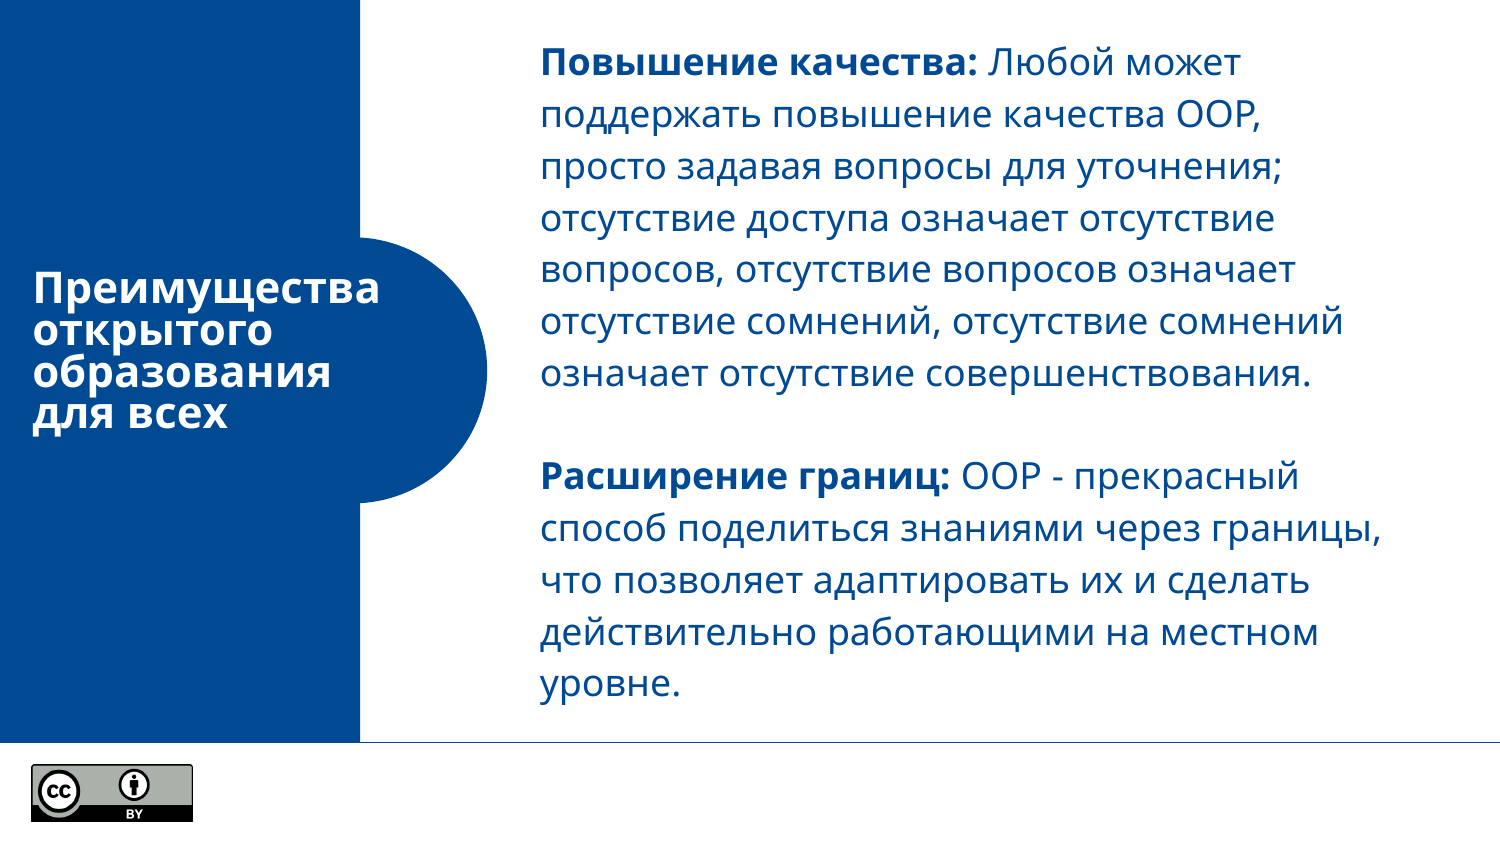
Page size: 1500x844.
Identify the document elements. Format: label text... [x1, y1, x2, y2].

picture [31, 764, 193, 822]
text_box Повышение качества: Любой может поддержать повышение качества ООР, просто задавая вопросы для уточнения; отсутствие доступа означает отсутствие вопросов, отсутствие вопросов означает отсутствие сомнений, отсутствие сомнений означает отсутствие совершенствования. Расширение границ: ООР - прекрасный способ поделиться знаниями через границы, что позволяет адаптировать их и сделать действительно работающими на местном уровне. [524, 16, 1410, 720]
text_box [0, 0, 361, 742]
text_box [247, 237, 488, 504]
text_box Преимущества открытого образования для всех [17, 254, 400, 453]
text_box [0, 750, 1500, 844]
